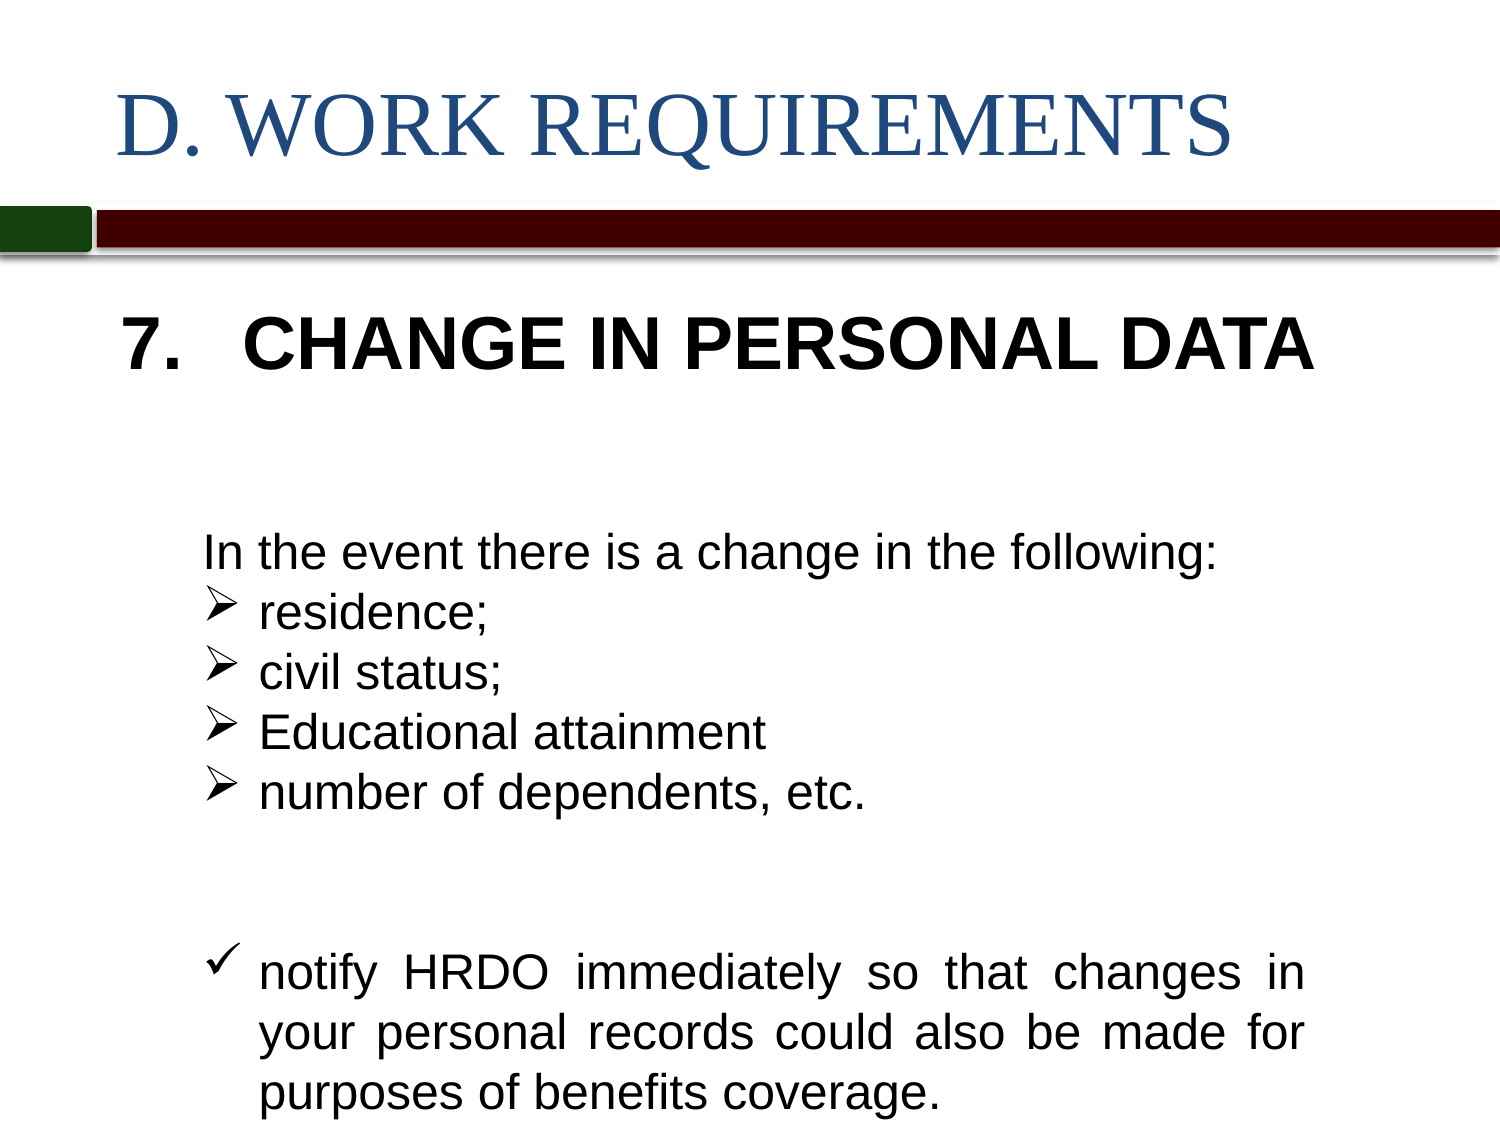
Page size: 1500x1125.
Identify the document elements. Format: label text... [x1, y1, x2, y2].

text_box In the event there is a change in the following: residence; civil status; Educational attainment number of dependents, etc. notify HRDO immediately so that changes in your personal records could also be made for purposes of benefits coverage. [187, 512, 1321, 1125]
list CHANGE IN PERSONAL DATA [105, 287, 1444, 945]
title D. WORK REQUIREMENTS [100, 37, 1438, 200]
